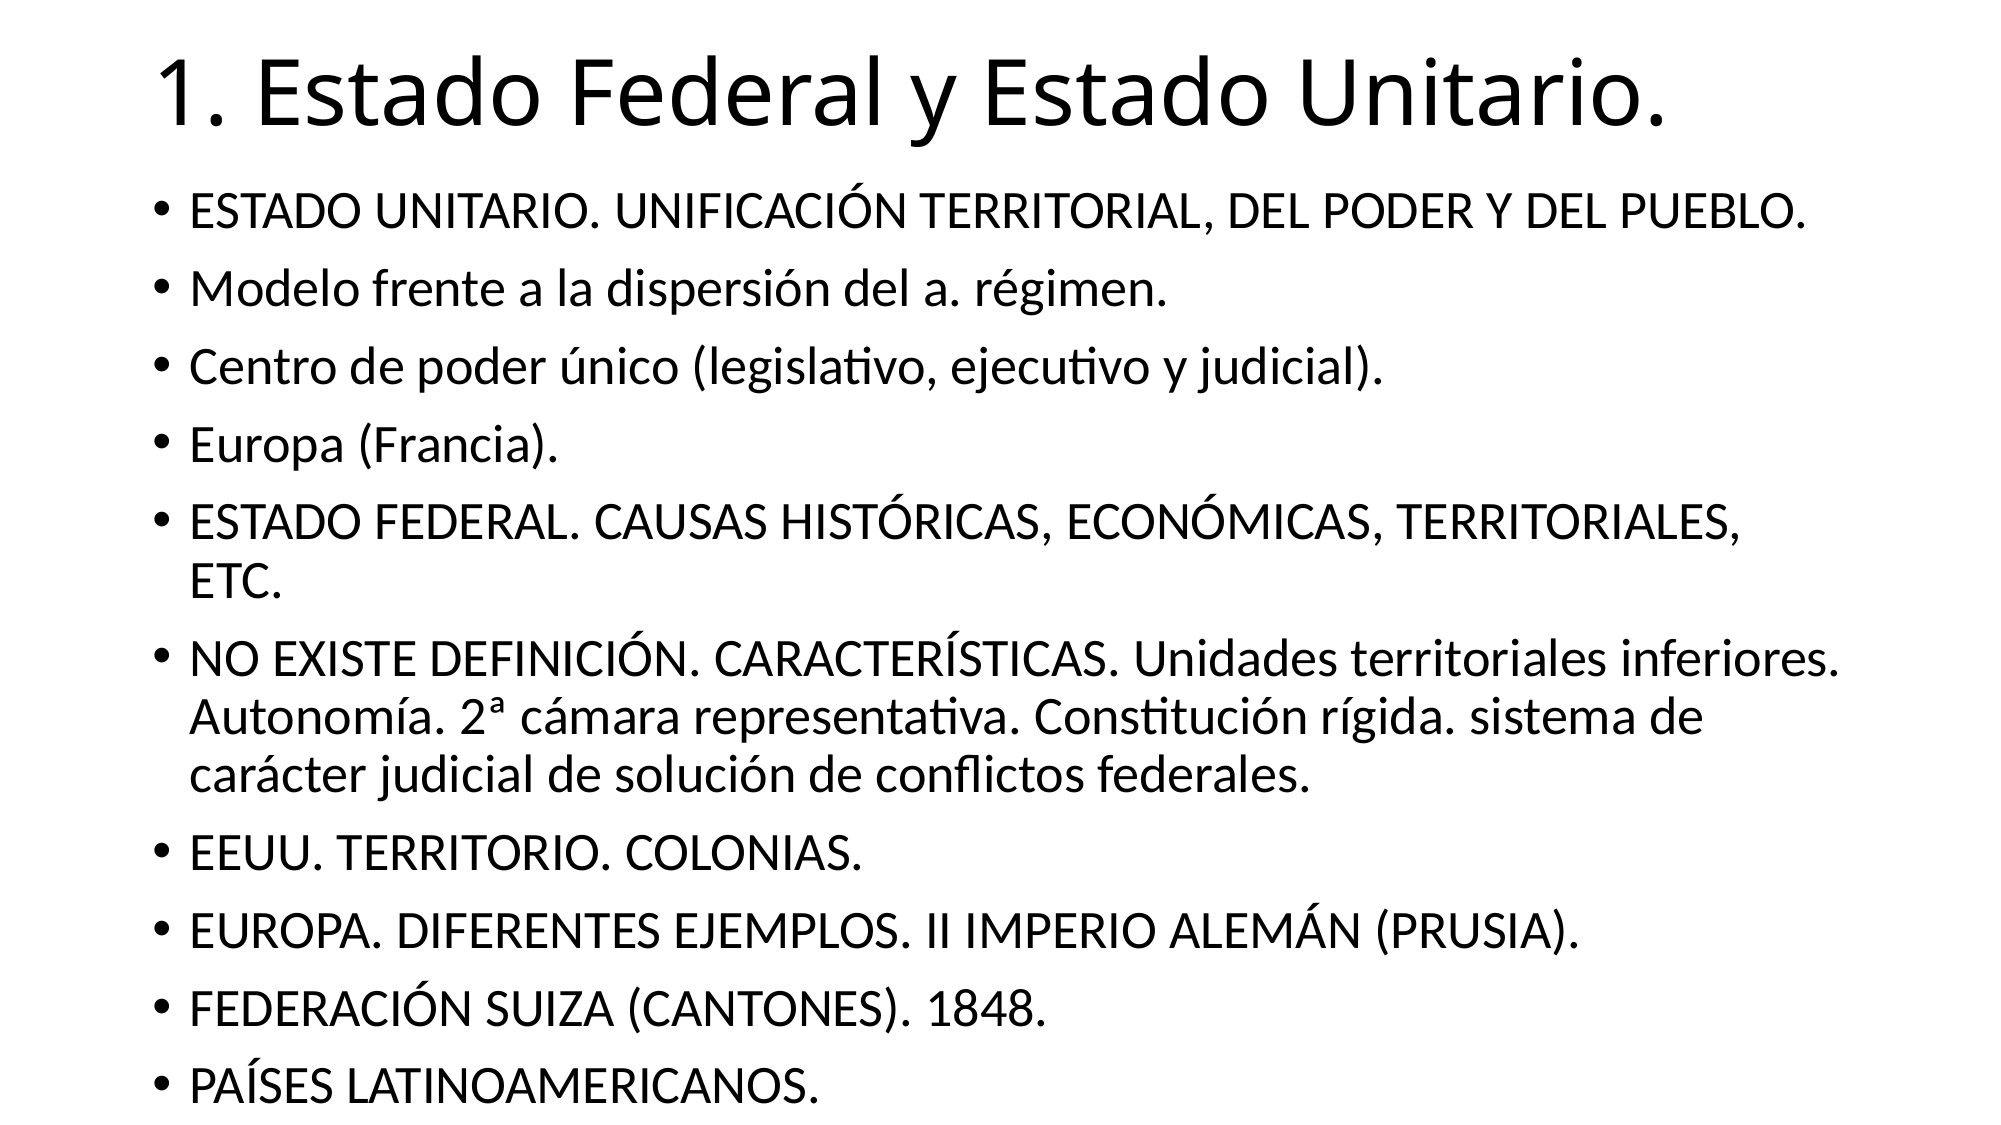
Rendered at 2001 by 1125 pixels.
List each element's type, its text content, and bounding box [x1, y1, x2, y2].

list ESTADO UNITARIO. UNIFICACIÓN TERRITORIAL, DEL PODER Y DEL PUEBLO. Modelo frente a la dispersión del a. régimen. Centro de poder único (legislativo, ejecutivo y judicial). Europa (Francia). ESTADO FEDERAL. CAUSAS HISTÓRICAS, ECONÓMICAS, TERRITORIALES, ETC. NO EXISTE DEFINICIÓN. CARACTERÍSTICAS. Unidades territoriales inferiores. Autonomía. 2ª cámara representativa. Constitución rígida. sistema de carácter judicial de solución de conflictos federales. EEUU. TERRITORIO. COLONIAS. EUROPA. DIFERENTES EJEMPLOS. II IMPERIO ALEMÁN (PRUSIA). FEDERACIÓN SUIZA (CANTONES). 1848. PAÍSES LATINOAMERICANOS. [137, 174, 1863, 1125]
title 1. Estado Federal y Estado Unitario. [137, 17, 1863, 174]
